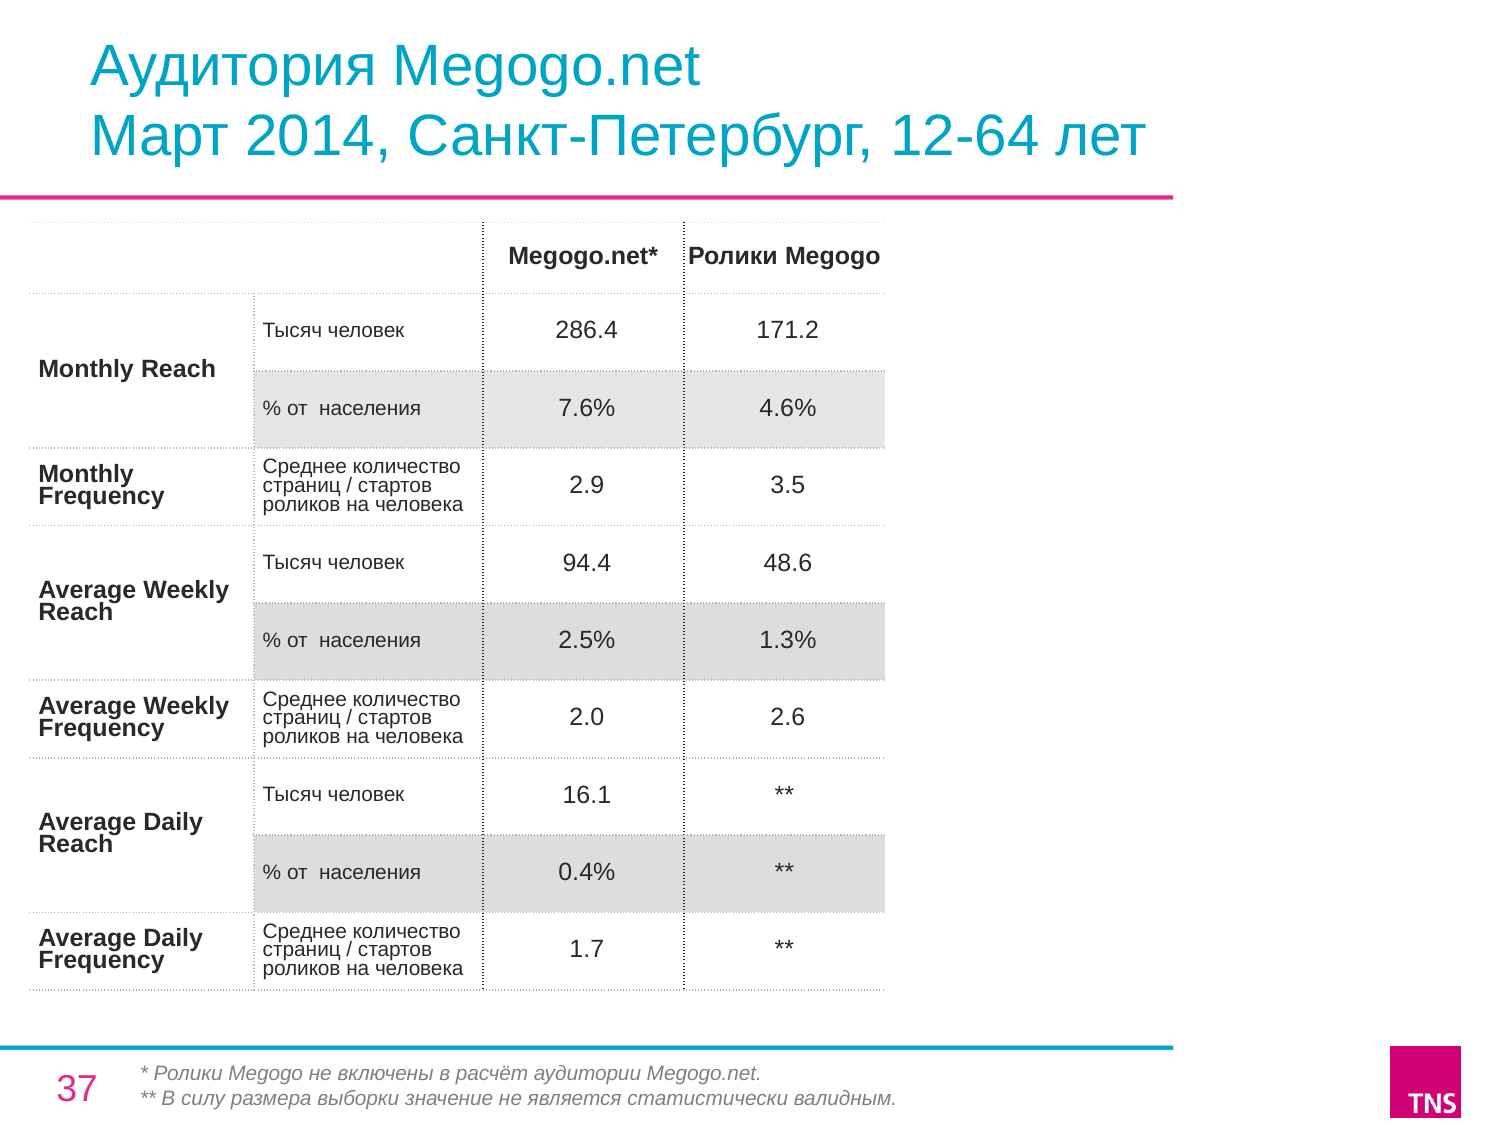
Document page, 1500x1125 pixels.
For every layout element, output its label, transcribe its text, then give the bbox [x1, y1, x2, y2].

table_cell ** [684, 758, 885, 835]
title Аудитория Megogo.net Март 2014, Санкт-Петербург, 12-64 лет [74, 8, 1476, 187]
table_cell Тысяч человек [254, 294, 483, 371]
table_cell ** [684, 835, 885, 912]
table_cell 2.0 [483, 680, 684, 758]
table_cell Average Weekly Reach [29, 526, 254, 680]
table_cell % от населения [254, 835, 483, 912]
picture [0, 0, 1500, 1125]
table_cell Тысяч человек [254, 526, 483, 603]
table_cell Тысяч человек [254, 758, 483, 835]
table_cell 16.1 [483, 758, 684, 835]
table_header Megogo.net* [483, 223, 684, 294]
table_cell 171.2 [684, 294, 885, 371]
table_cell Monthly Frequency [29, 448, 254, 526]
table_cell 48.6 [684, 526, 885, 603]
text_box * Ролики Megogo не включены в расчёт аудитории Megogo.net. ** В силу размера выборки значение не является статистически валидным. [124, 1052, 1463, 1117]
table_cell % от населения [254, 603, 483, 680]
table_header [29, 223, 483, 294]
table_cell Среднее количество страниц / стартов роликов на человека [254, 448, 483, 526]
table_header Ролики Megogo [684, 223, 885, 294]
table_cell Average Daily Frequency [29, 912, 254, 990]
table_cell Среднее количество страниц / стартов роликов на человека [254, 680, 483, 758]
table_cell 0.4% [483, 835, 684, 912]
table_cell 2.5% [483, 603, 684, 680]
table_cell 1.3% [684, 603, 885, 680]
table_cell 2.6 [684, 680, 885, 758]
table_cell Average Daily Reach [29, 758, 254, 912]
table_cell 4.6% [684, 371, 885, 448]
table_cell ** [684, 912, 885, 990]
table_cell 3.5 [684, 448, 885, 526]
slide_number 37 [40, 1055, 392, 1125]
table_cell 1.7 [483, 912, 684, 990]
table_cell Среднее количество страниц / стартов роликов на человека [254, 912, 483, 990]
table_cell 2.9 [483, 448, 684, 526]
table_cell % от населения [254, 371, 483, 448]
table_cell 286.4 [483, 294, 684, 371]
table_cell Monthly Reach [29, 294, 254, 448]
table_cell 7.6% [483, 371, 684, 448]
table_cell Average Weekly Frequency [29, 680, 254, 758]
table_cell 94.4 [483, 526, 684, 603]
